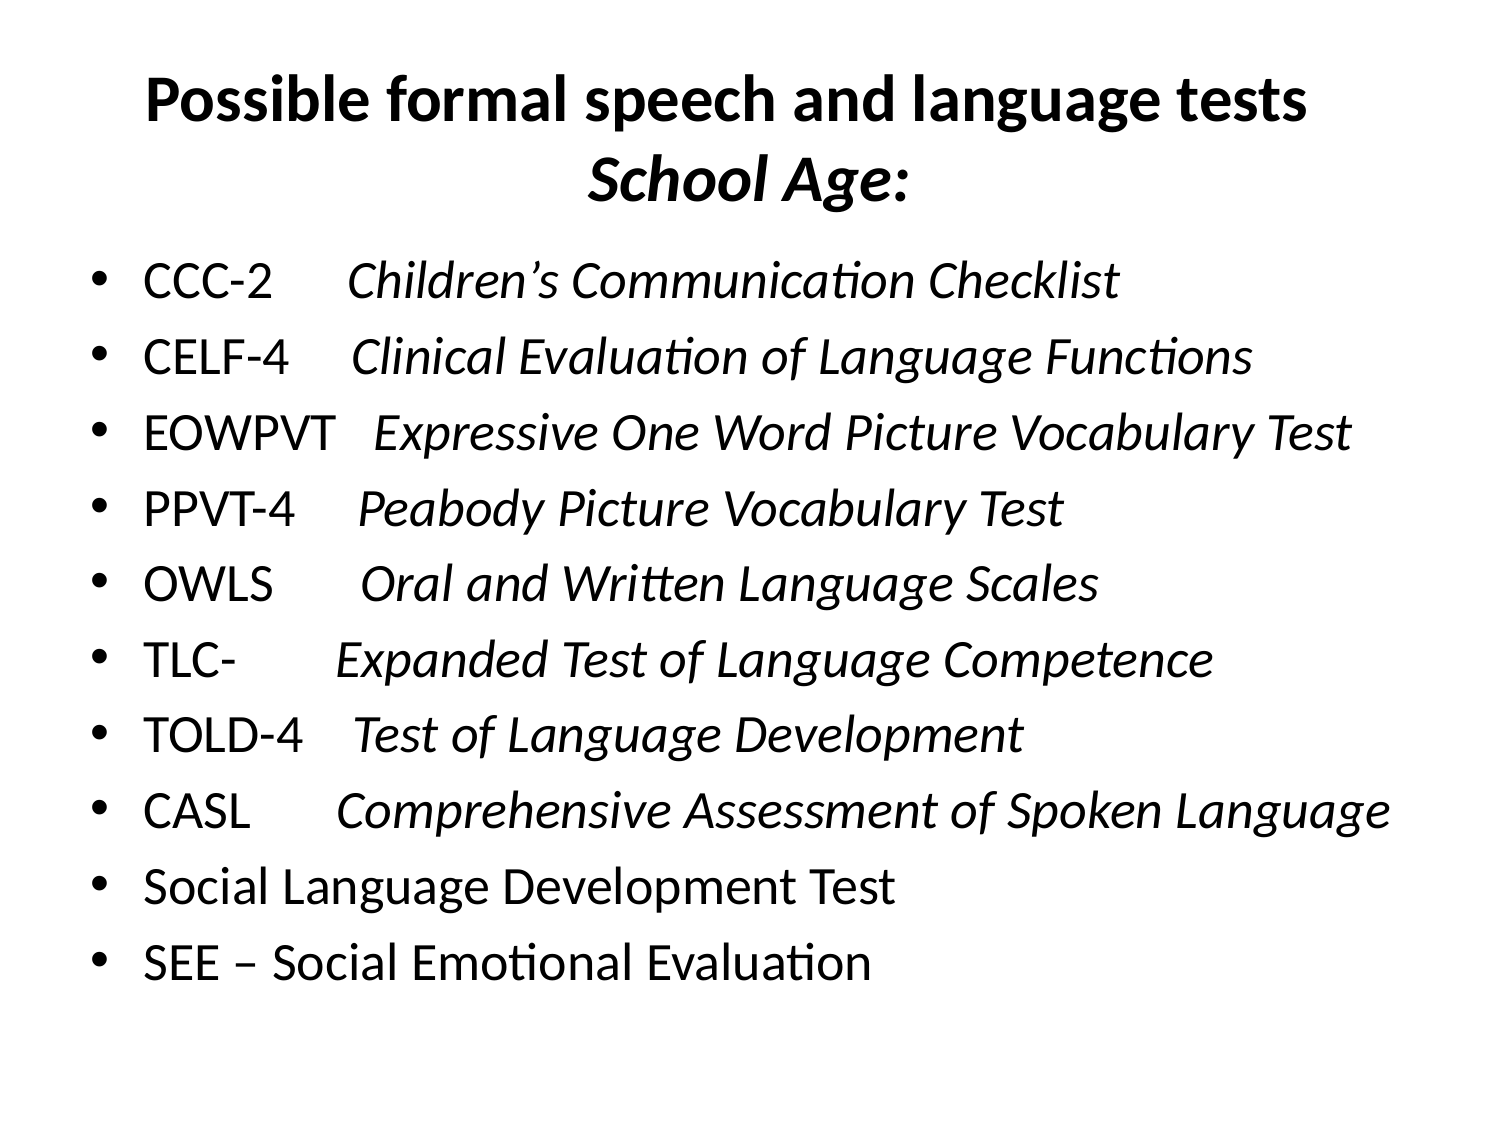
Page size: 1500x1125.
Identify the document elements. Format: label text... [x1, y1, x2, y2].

list CCC-2 Children’s Communication Checklist CELF-4 Clinical Evaluation of Language Functions EOWPVT Expressive One Word Picture Vocabulary Test PPVT-4 Peabody Picture Vocabulary Test OWLS Oral and Written Language Scales TLC- Expanded Test of Language Competence TOLD-4 Test of Language Development CASL Comprehensive Assessment of Spoken Language Social Language Development Test SEE – Social Emotional Evaluation [75, 237, 1425, 1013]
title Possible formal speech and language tests School Age: [75, 37, 1425, 237]
